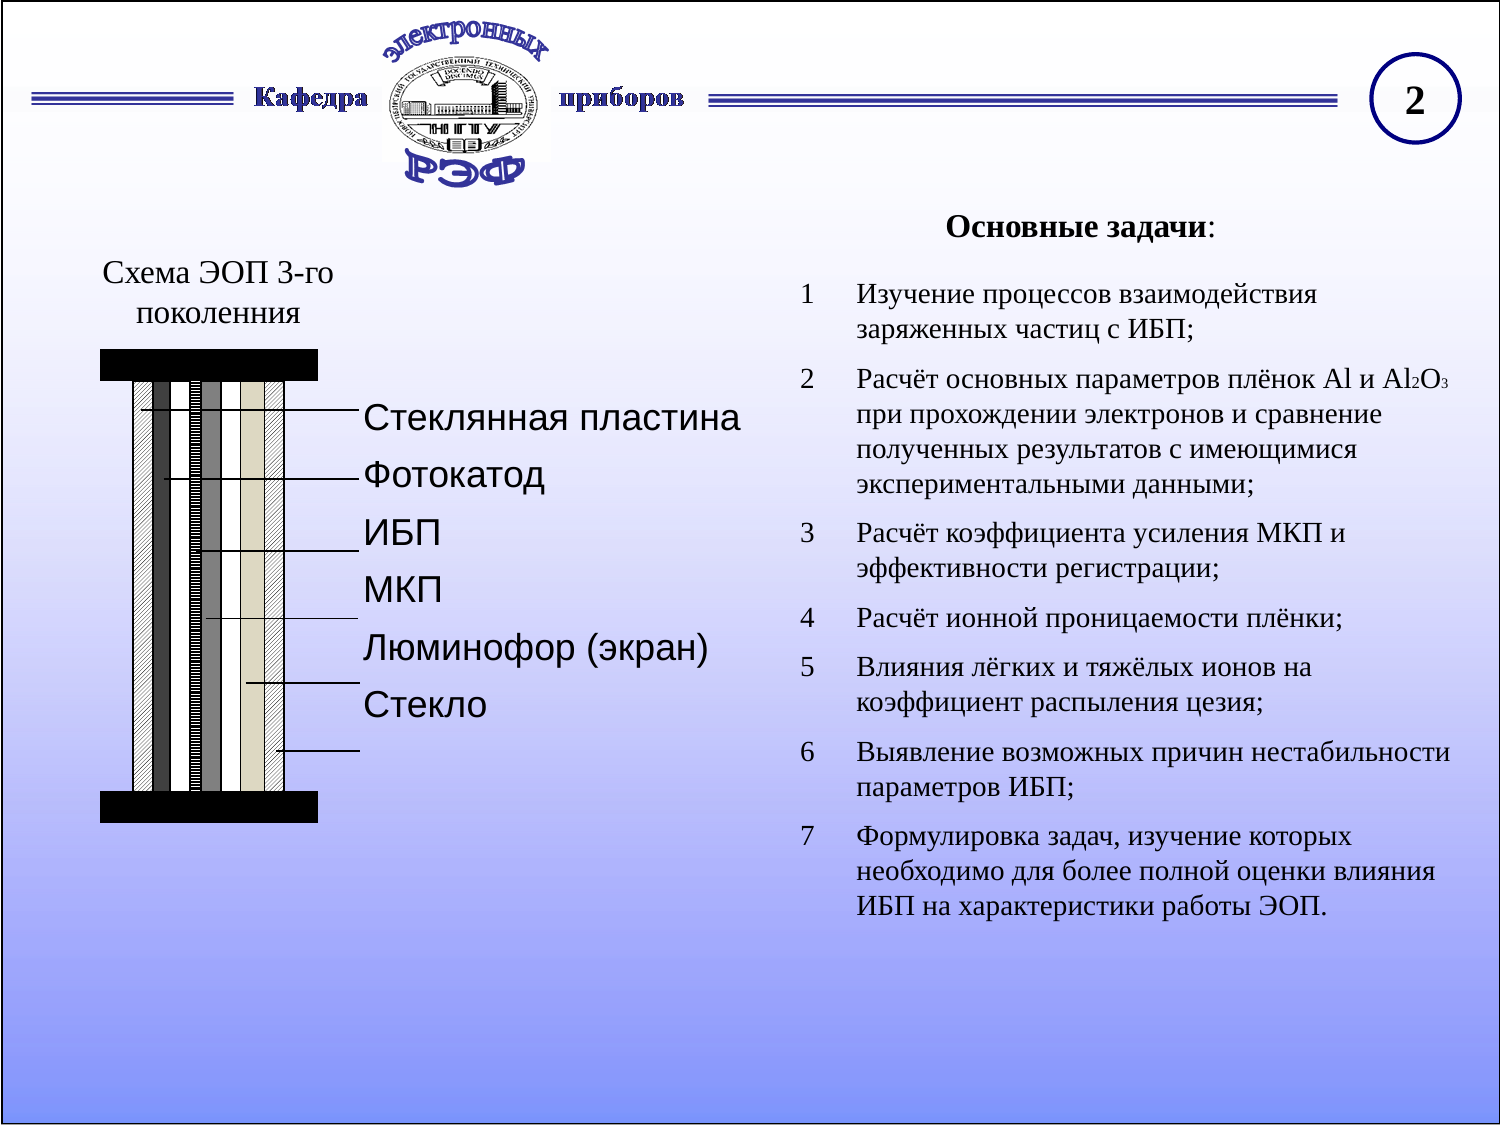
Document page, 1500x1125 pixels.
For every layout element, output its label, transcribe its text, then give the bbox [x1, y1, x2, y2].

text_box Изучение процессов взаимодействия заряженных частиц с ИБП; Расчёт основных параметров плёнок Al и Al2O3 при прохождении электронов и сравнение полученных результатов с имеющимися экспериментальными данными; Расчёт коэффициента усиления МКП и эффективности регистрации; Расчёт ионной проницаемости плёнки; Влияния лёгких и тяжёлых ионов на коэффициент распыления цезия; Выявление возможных причин нестабильности параметров ИБП; Формулировка задач, изучение которых необходимо для более полной оценки влияния ИБП на характеристики работы ЭОП. [785, 267, 1489, 979]
text_box Основные задачи: [832, 196, 1329, 251]
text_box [100, 349, 361, 823]
text_box Схема ЭОП 3-го поколенния [29, 242, 408, 338]
text_box Стеклянная пластина Фотокатод ИБП МКП Люминофор (экран) Стекло [365, 385, 762, 733]
picture [0, 0, 1500, 524]
picture [0, 526, 1500, 1125]
text_box 2 [1371, 54, 1460, 143]
